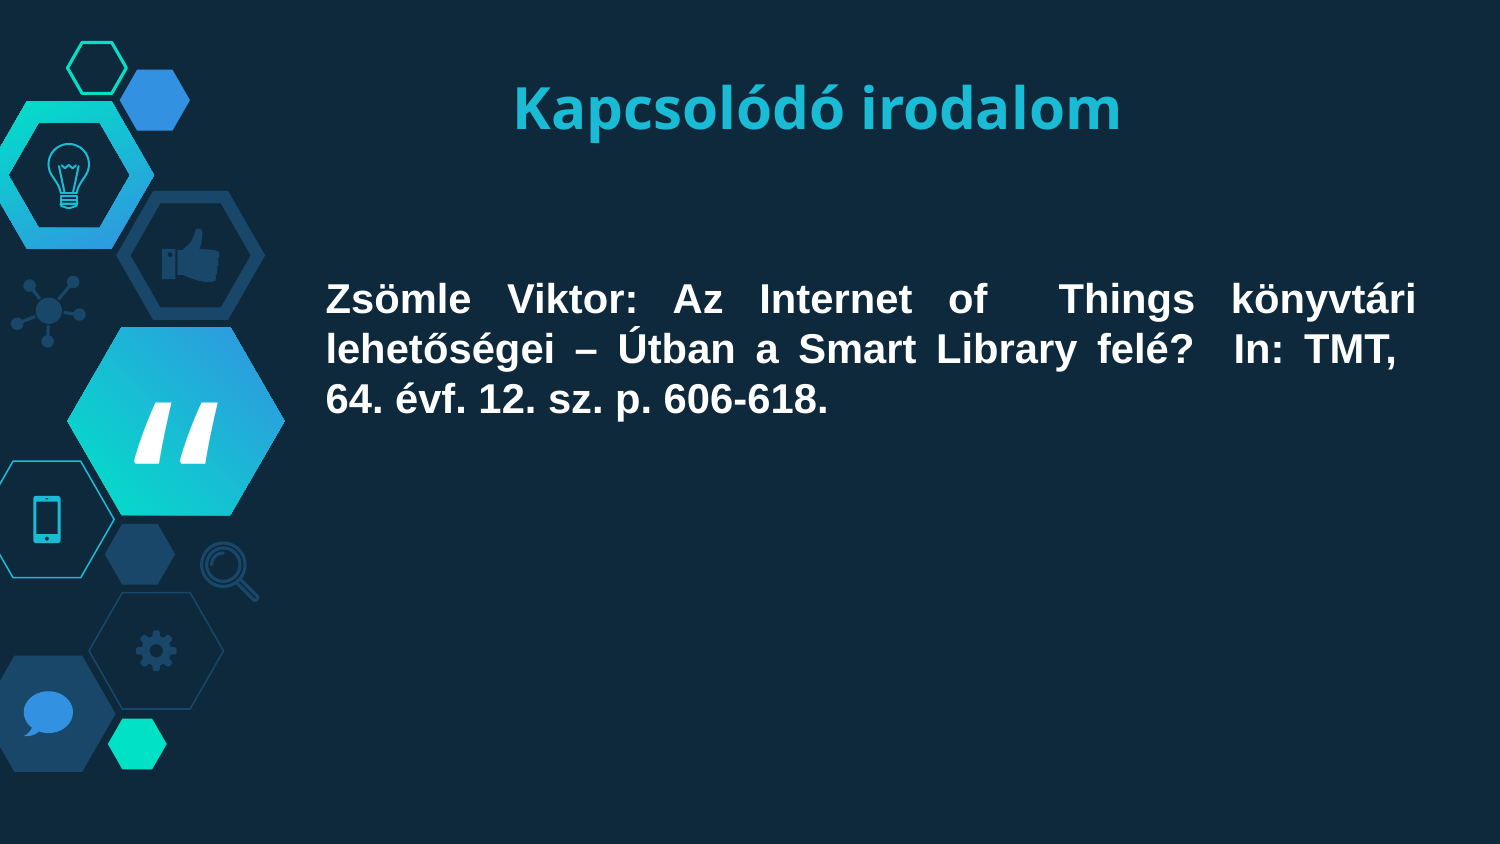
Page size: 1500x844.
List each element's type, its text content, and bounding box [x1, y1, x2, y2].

list Kapcsolódó irodalom [302, 39, 1333, 174]
text_box Zsömle Viktor: Az Internet of Things könyvtári lehetőségei – Útban a Smart Library felé? In: TMT, 64. évf. 12. sz. p. 606-618. [310, 264, 1432, 530]
